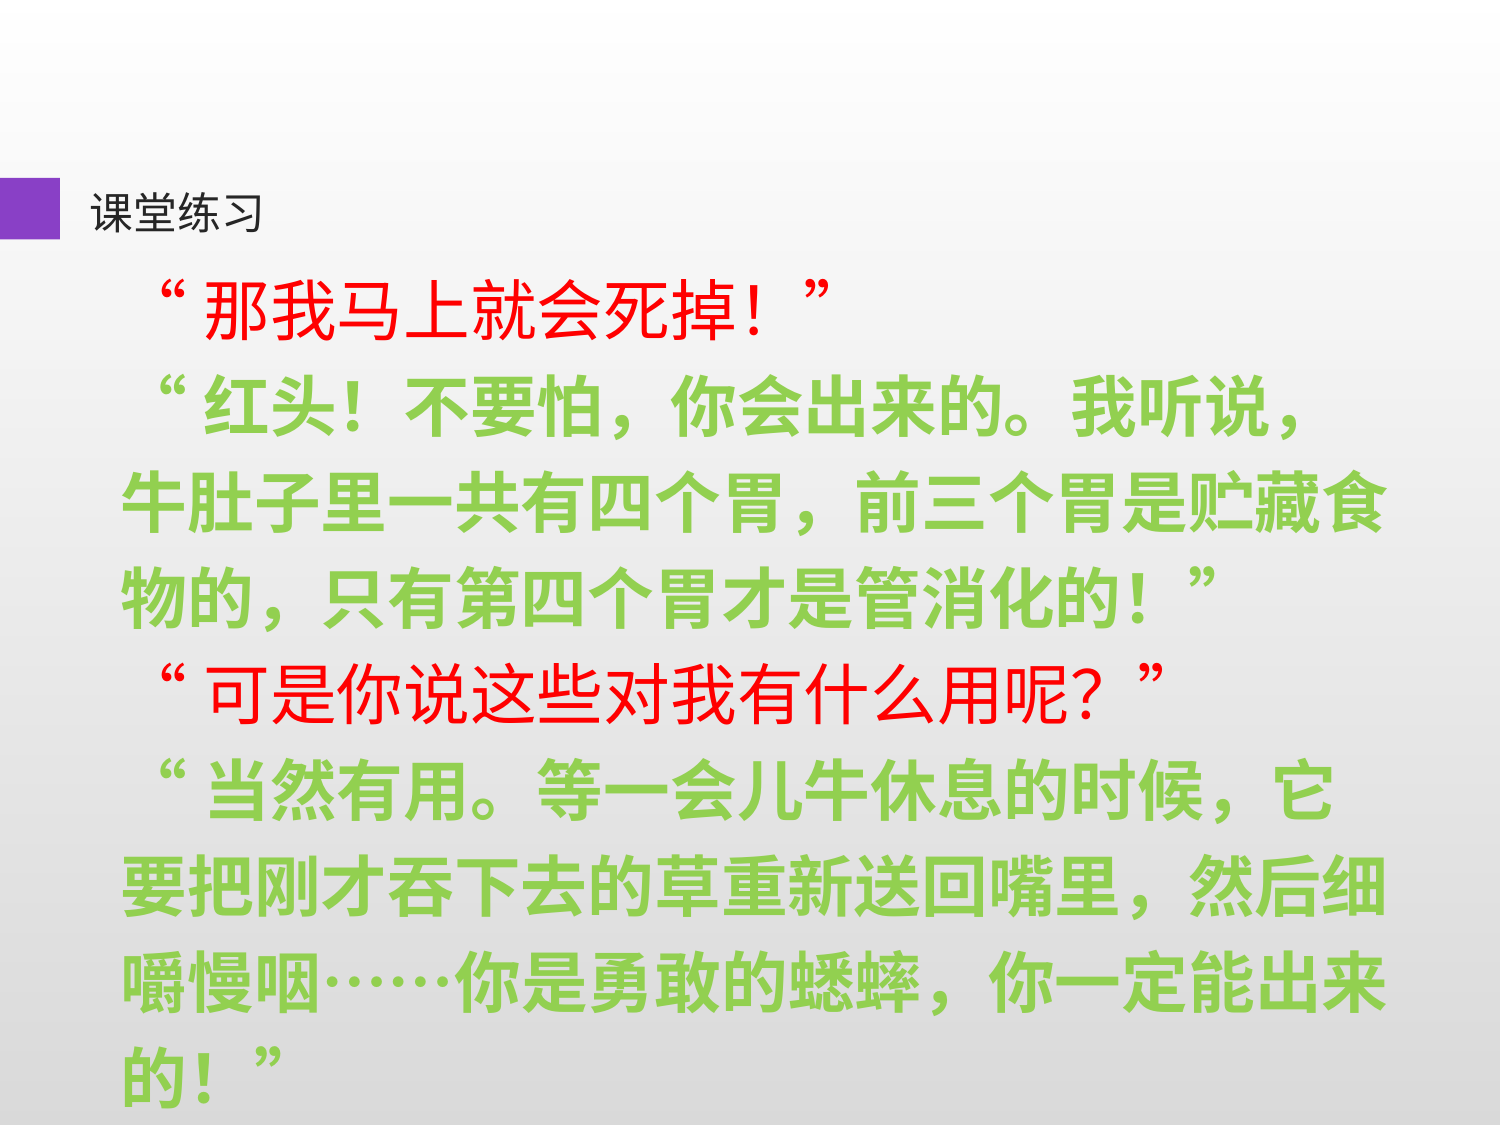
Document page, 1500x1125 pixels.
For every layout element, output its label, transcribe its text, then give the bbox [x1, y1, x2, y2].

text_box [0, 177, 61, 240]
text_box 课堂练习 [75, 177, 304, 246]
text_box “那我马上就会死掉！” “红头！不要怕，你会出来的。我听说，牛肚子里一共有四个胃，前三个胃是贮藏食物的，只有第四个胃才是管消化的！” “可是你说这些对我有什么用呢？” “当然有用。等一会儿牛休息的时候，它要把刚才吞下去的草重新送回嘴里，然后细嚼慢咽……你是勇敢的蟋蟀，你一定能出来的！” [105, 245, 1416, 1124]
